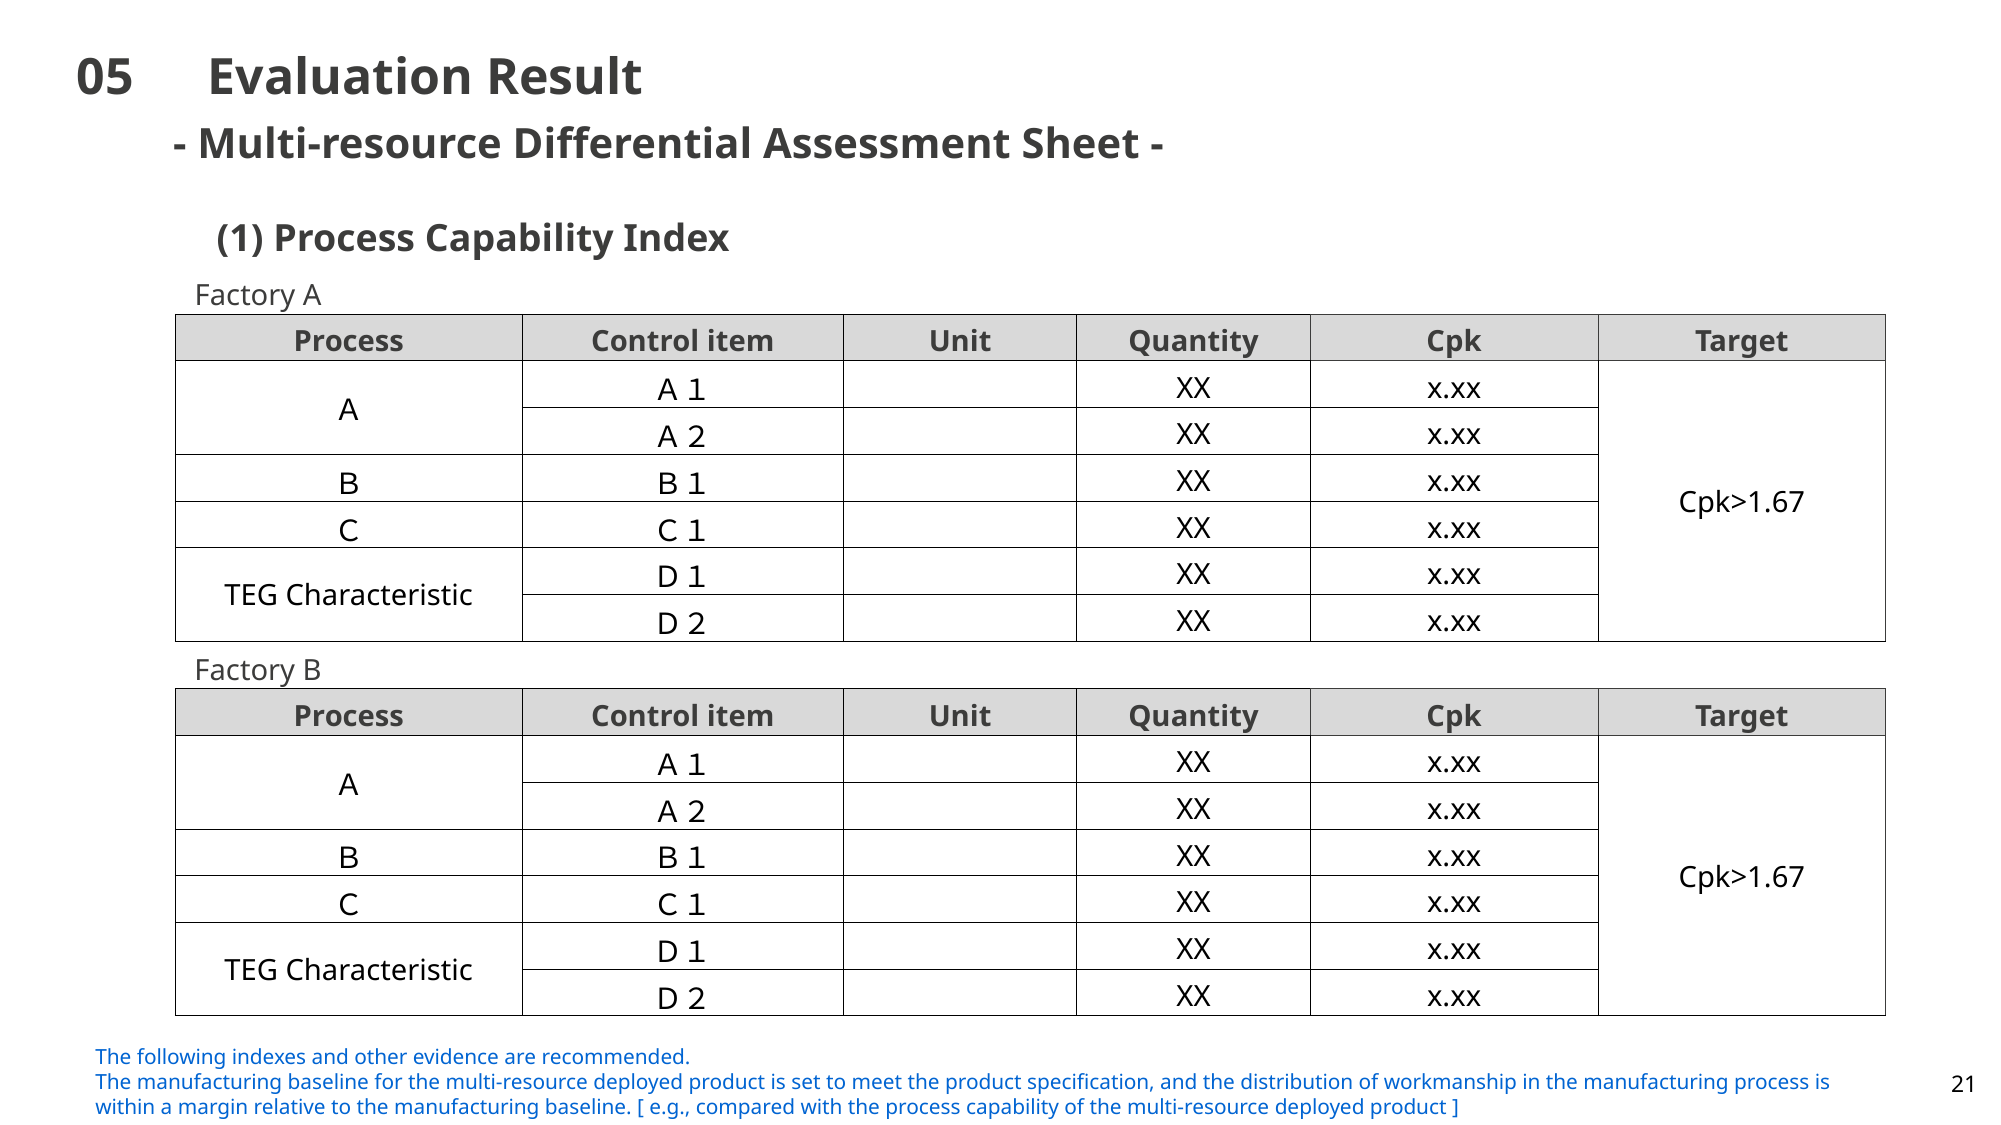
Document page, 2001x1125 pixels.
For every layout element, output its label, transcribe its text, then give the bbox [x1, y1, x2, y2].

table_cell [844, 923, 1076, 969]
text_box (1) Process Capability Index [201, 206, 746, 267]
table_cell Cpk>1.67 [1599, 736, 1885, 1015]
table_cell [844, 408, 1076, 454]
table_cell Ａ [176, 361, 522, 454]
table_cell x.xx [1311, 361, 1598, 407]
table_cell [844, 502, 1076, 547]
table_cell XX [1077, 830, 1310, 875]
table_cell x.xx [1311, 502, 1598, 547]
table_header Control item [523, 689, 843, 735]
table_header Cpk [1311, 689, 1598, 735]
table_cell Ｄ１ [523, 923, 843, 969]
table_cell [844, 736, 1076, 782]
table_cell x.xx [1311, 876, 1598, 922]
table_cell Ｄ２ [523, 970, 843, 1015]
table_cell Ｂ１ [523, 455, 843, 501]
table_cell XX [1077, 548, 1310, 594]
table_cell [844, 830, 1076, 875]
table_cell XX [1077, 408, 1310, 454]
table_cell Ｂ１ [523, 830, 843, 875]
table_cell XX [1077, 923, 1310, 969]
table_cell XX [1077, 970, 1310, 1015]
table_cell Ａ１ [523, 736, 843, 782]
table_cell Ｂ [176, 830, 522, 875]
table_cell x.xx [1311, 783, 1598, 829]
table_cell Cpk>1.67 [1599, 361, 1885, 641]
table_cell x.xx [1311, 970, 1598, 1015]
text_box The following indexes and other evidence are recommended. The manufacturing baseline for the multi-resource deployed product is set to meet the product specification, and the distribution of workmanship in the manufacturing process is within a margin relative to the manufacturing baseline. [ e.g., compared with the process capability of the multi-resource deployed product ] [89, 1037, 1877, 1125]
table_cell XX [1077, 455, 1310, 501]
table_cell Ｃ１ [523, 502, 843, 547]
table_cell XX [1077, 595, 1310, 641]
table_header Control item [523, 315, 843, 360]
table_header Unit [844, 689, 1076, 735]
table_header Target [1599, 315, 1885, 360]
table_cell Ｂ [176, 455, 522, 501]
table_cell Ａ [176, 736, 522, 829]
table_header Unit [844, 315, 1076, 360]
table_cell x.xx [1311, 830, 1598, 875]
table_cell x.xx [1311, 923, 1598, 969]
table_header Cpk [1311, 315, 1598, 360]
table_header Target [1599, 689, 1885, 735]
table_cell [844, 361, 1076, 407]
table_cell Ｃ [176, 876, 522, 922]
table_cell Ｃ１ [523, 876, 843, 922]
table_header Process [176, 689, 522, 735]
table_cell [844, 595, 1076, 641]
table_cell [844, 455, 1076, 501]
table_cell Ｃ [176, 502, 522, 547]
table_cell Ａ２ [523, 408, 843, 454]
table_cell XX [1077, 736, 1310, 782]
table_cell TEG Characteristic [176, 548, 522, 641]
table_cell x.xx [1311, 595, 1598, 641]
table_cell Ａ２ [523, 783, 843, 829]
text_box Factory B [179, 643, 337, 694]
table_header Process [176, 315, 522, 360]
table_cell XX [1077, 361, 1310, 407]
table_cell x.xx [1311, 455, 1598, 501]
table_cell [844, 548, 1076, 594]
table_cell XX [1077, 876, 1310, 922]
table_cell [844, 970, 1076, 1015]
table_cell TEG Characteristic [176, 923, 522, 1015]
table_cell [844, 783, 1076, 829]
table_cell Ａ１ [523, 361, 843, 407]
table_cell x.xx [1311, 736, 1598, 782]
table_cell x.xx [1311, 548, 1598, 594]
text_box Factory A [179, 268, 337, 319]
table_cell XX [1077, 783, 1310, 829]
table_cell [844, 876, 1076, 922]
table_cell XX [1077, 502, 1310, 547]
text_box - Multi-resource Differential Assessment Sheet - [173, 122, 1994, 168]
title 05 Evaluation Result [0, 0, 1877, 123]
table_header Quantity [1077, 315, 1310, 360]
table_cell Ｄ２ [523, 595, 843, 641]
table_cell x.xx [1311, 408, 1598, 454]
table_header Quantity [1077, 689, 1310, 735]
table_cell Ｄ１ [523, 548, 843, 594]
